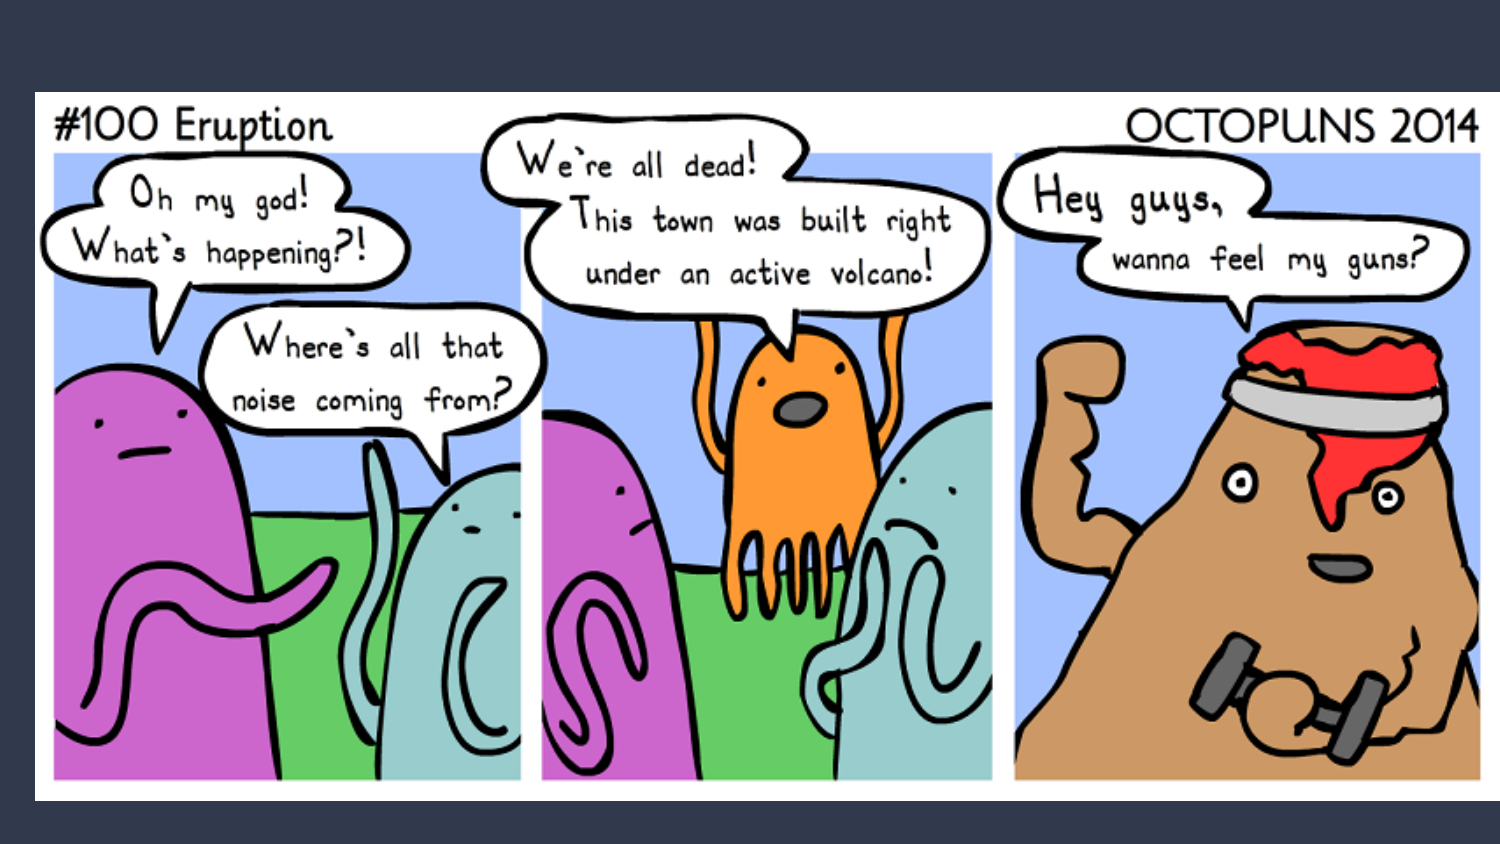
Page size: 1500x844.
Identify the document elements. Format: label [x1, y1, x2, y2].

picture [35, 91, 1500, 801]
